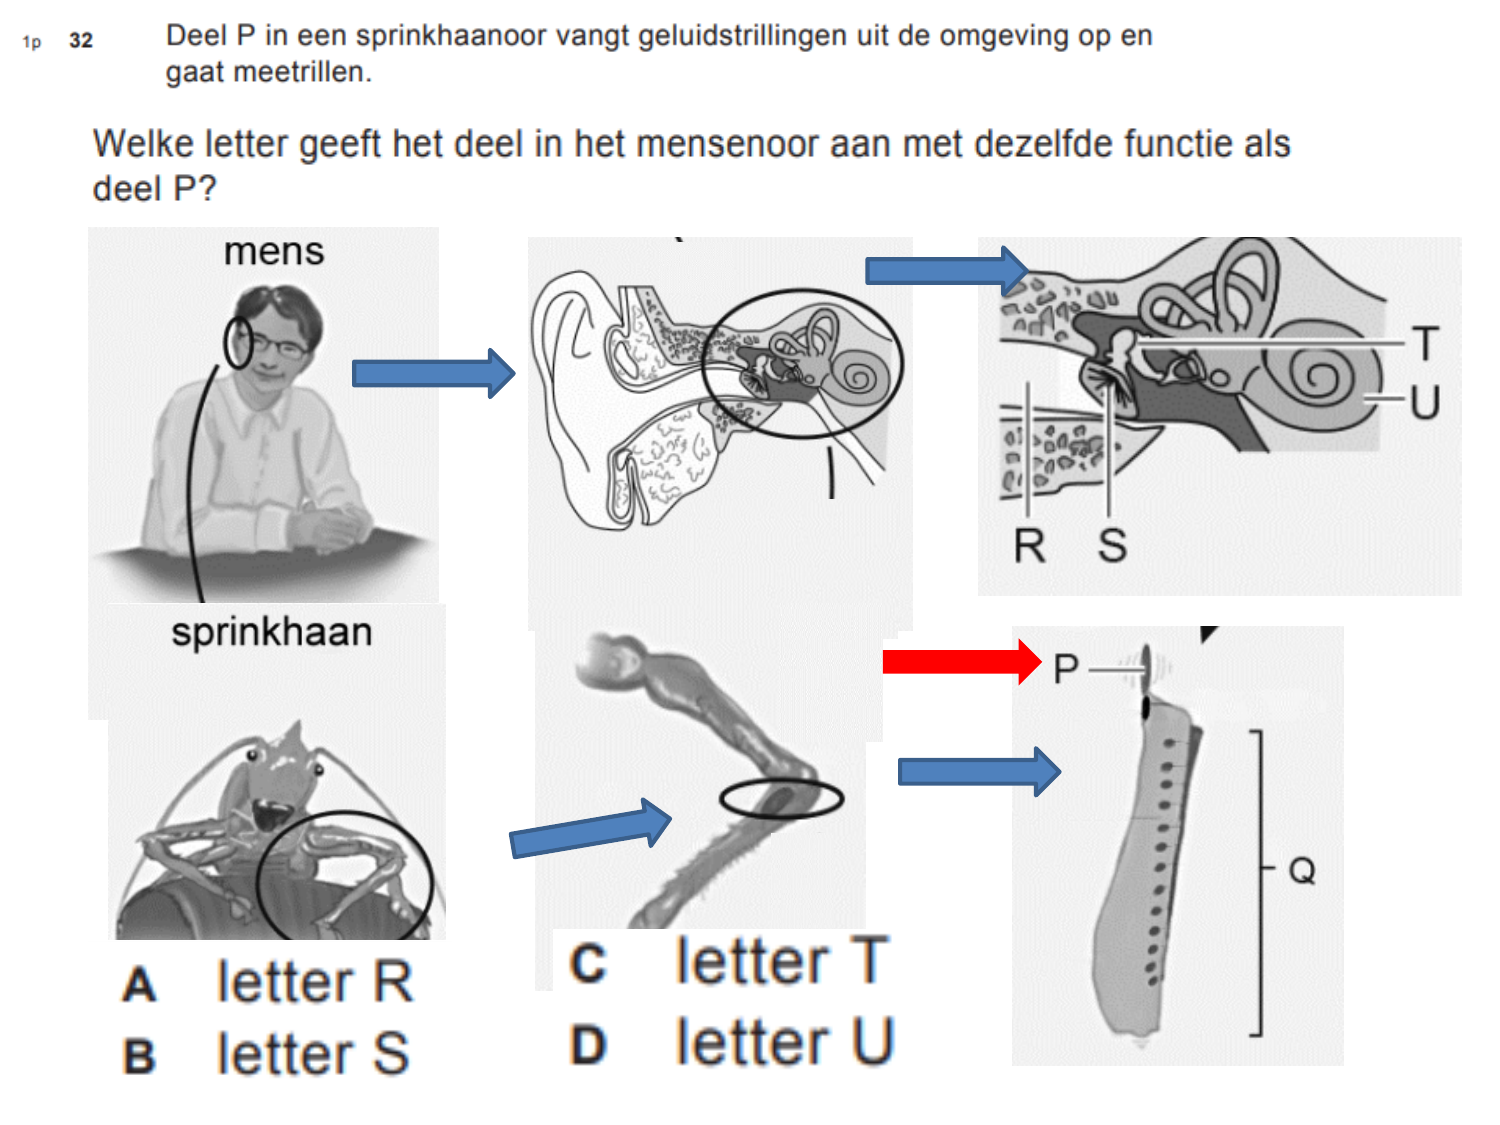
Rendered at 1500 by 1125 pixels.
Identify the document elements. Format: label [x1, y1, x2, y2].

picture [527, 237, 915, 1085]
picture [88, 226, 452, 1098]
picture [157, 0, 1164, 90]
text_box [444, 347, 516, 400]
text_box [887, 647, 1007, 676]
picture [12, 17, 102, 55]
picture [88, 120, 1302, 209]
text_box [508, 828, 530, 860]
text_box [917, 257, 972, 285]
picture [978, 237, 1462, 597]
picture [1012, 626, 1344, 1066]
text_box [898, 757, 1007, 786]
